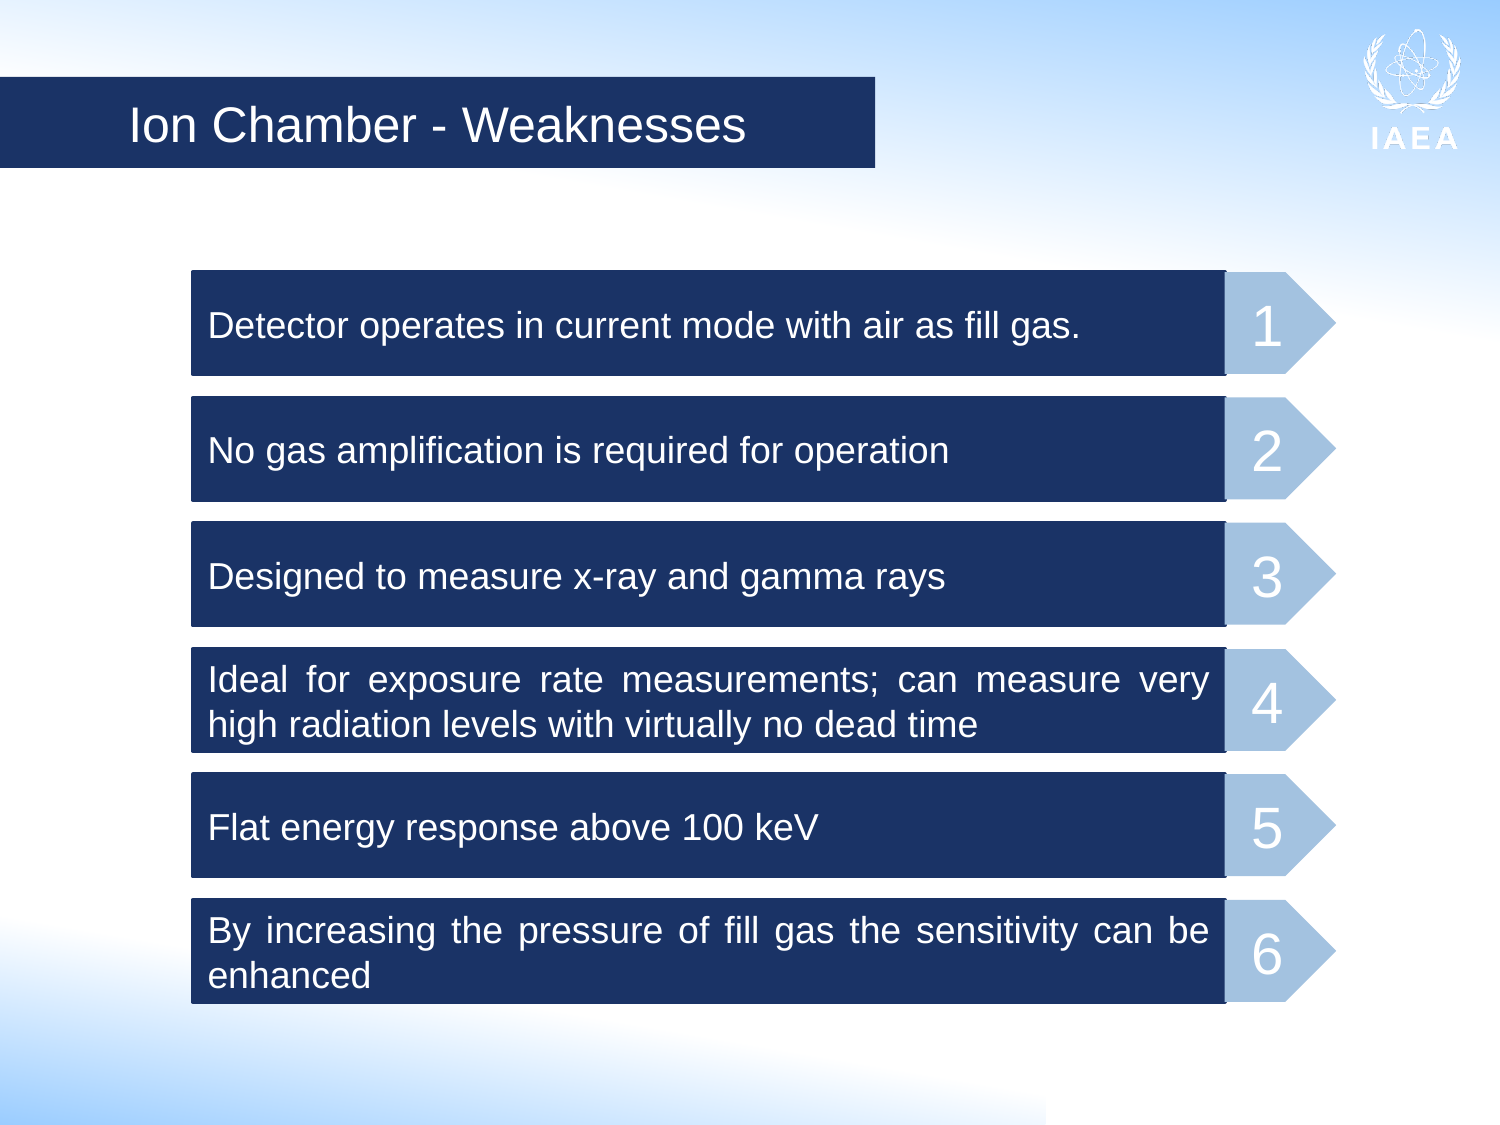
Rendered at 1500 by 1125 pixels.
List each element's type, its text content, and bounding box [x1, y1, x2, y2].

text_box 3 [1222, 520, 1339, 627]
text_box Ion Chamber - Weaknesses [0, 75, 877, 170]
picture [1363, 29, 1461, 149]
text_box Ideal for exposure rate measurements; can measure very high radiation levels with virtually no dead time [191, 647, 1223, 753]
text_box Designed to measure x-ray and gamma rays [191, 521, 1223, 627]
text_box 2 [1222, 395, 1339, 502]
text_box 1 [1222, 269, 1339, 376]
text_box No gas amplification is required for operation [191, 396, 1223, 502]
text_box By increasing the pressure of fill gas the sensitivity can be enhanced [191, 898, 1223, 1004]
text_box Flat energy response above 100 keV [191, 772, 1223, 878]
text_box Detector operates in current mode with air as fill gas. [191, 270, 1223, 376]
text_box 5 [1222, 772, 1339, 879]
text_box 6 [1222, 897, 1339, 1004]
text_box 4 [1222, 646, 1339, 753]
